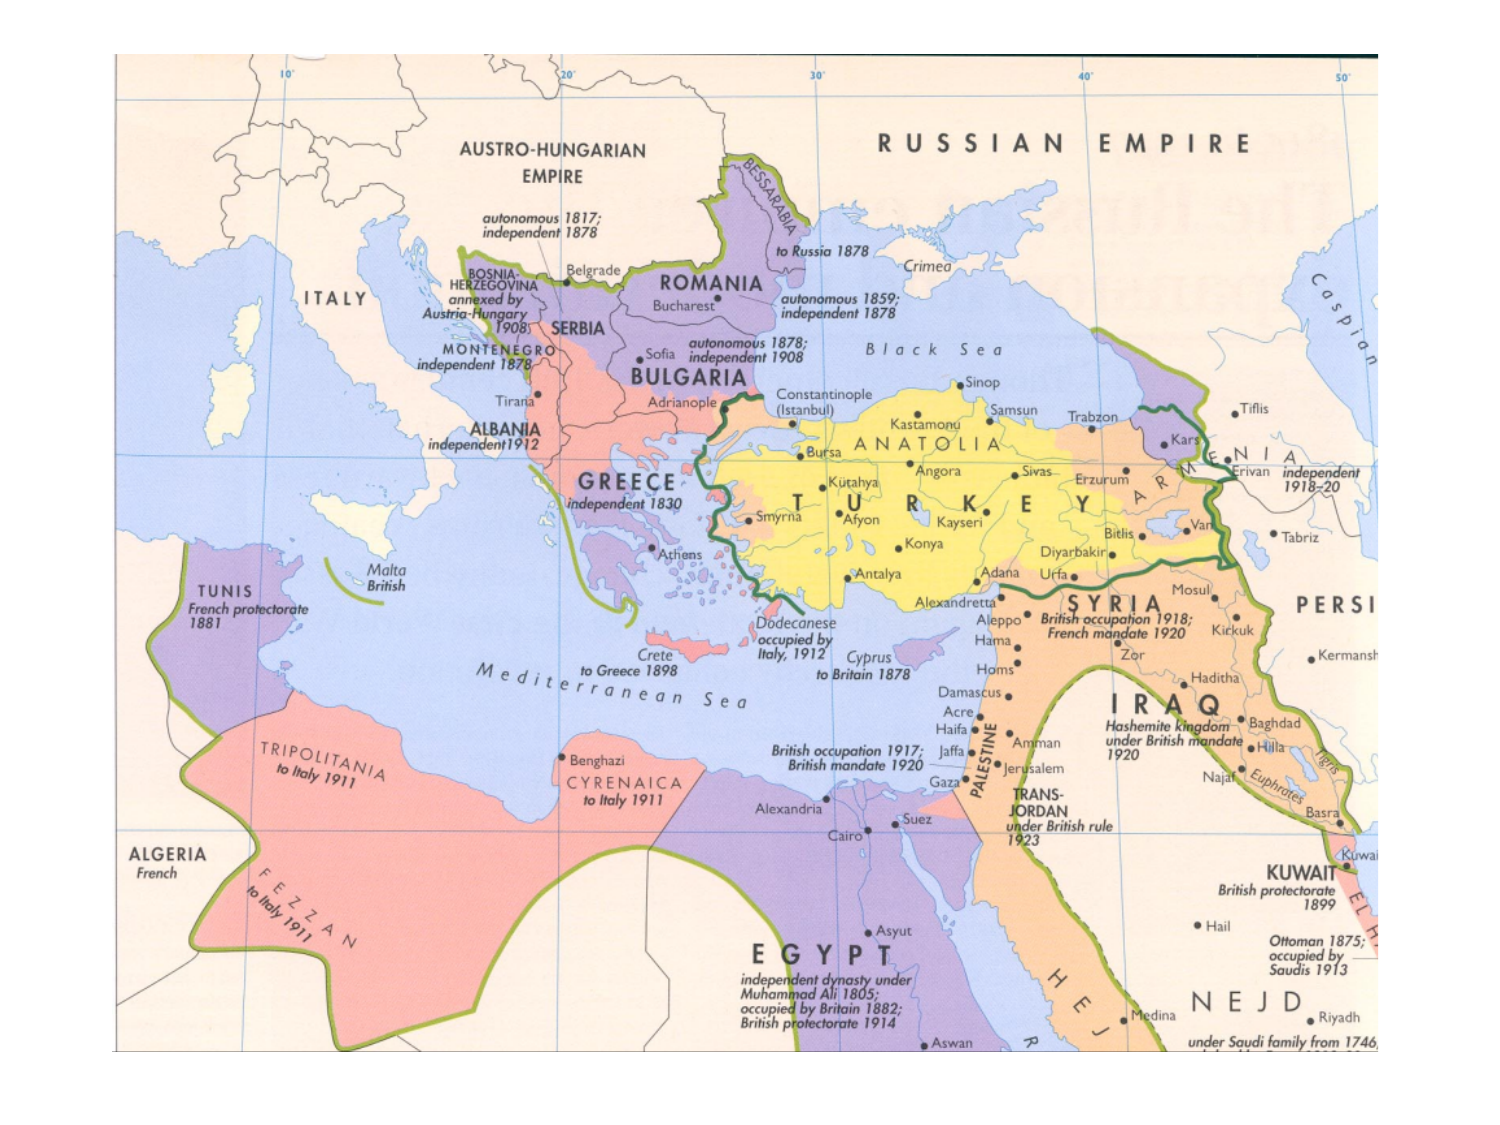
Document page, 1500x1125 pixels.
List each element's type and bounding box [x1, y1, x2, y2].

list [111, 54, 1379, 1053]
